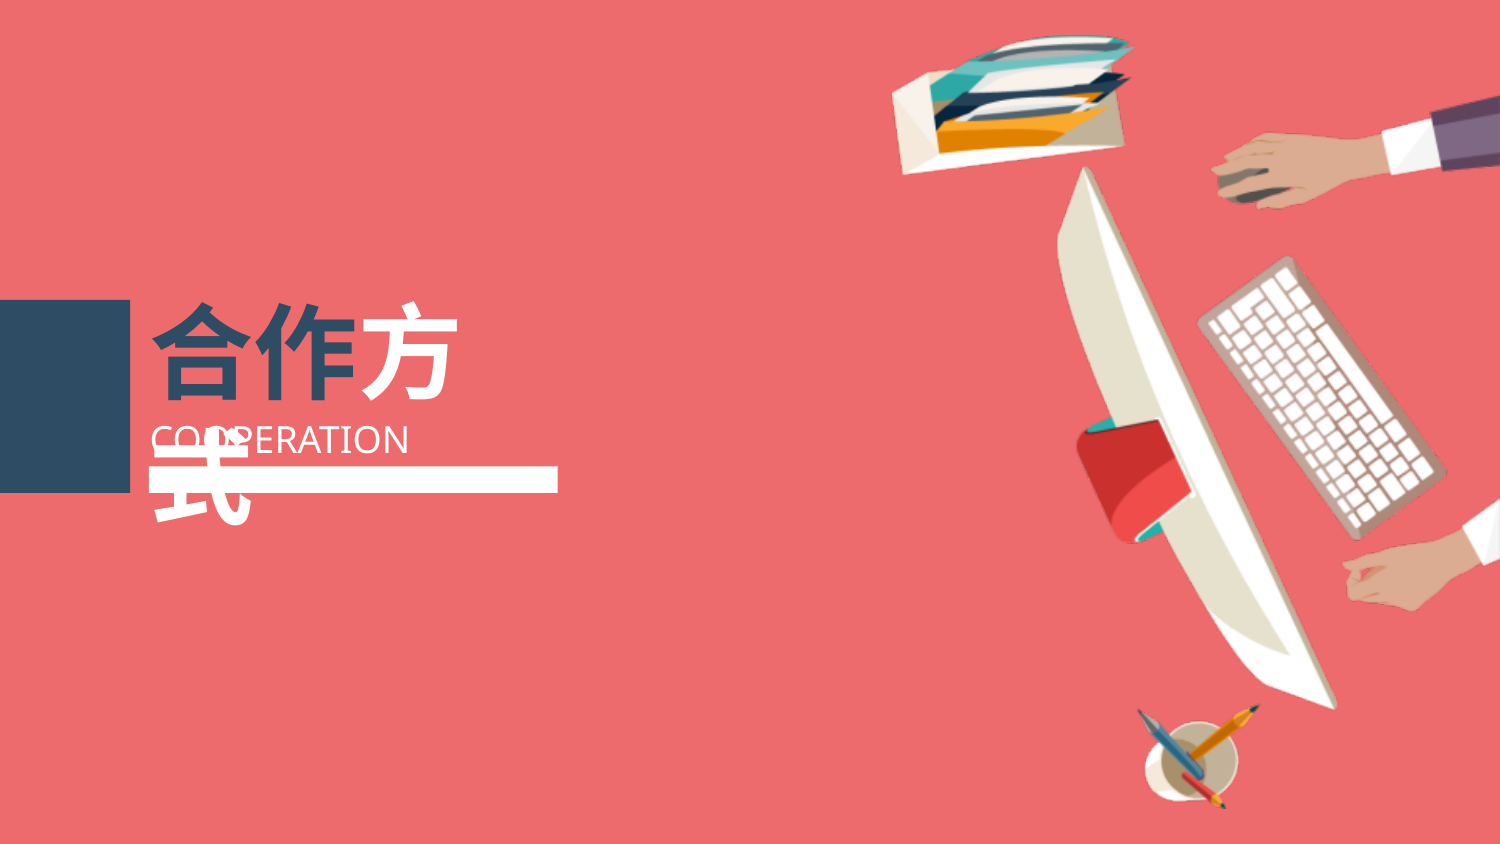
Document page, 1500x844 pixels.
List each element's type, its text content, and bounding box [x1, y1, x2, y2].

text_box [148, 465, 559, 494]
text_box 合作方式 [138, 281, 578, 543]
picture [892, 35, 1500, 809]
text_box [0, 299, 131, 494]
text_box COOPERATION [138, 410, 566, 467]
